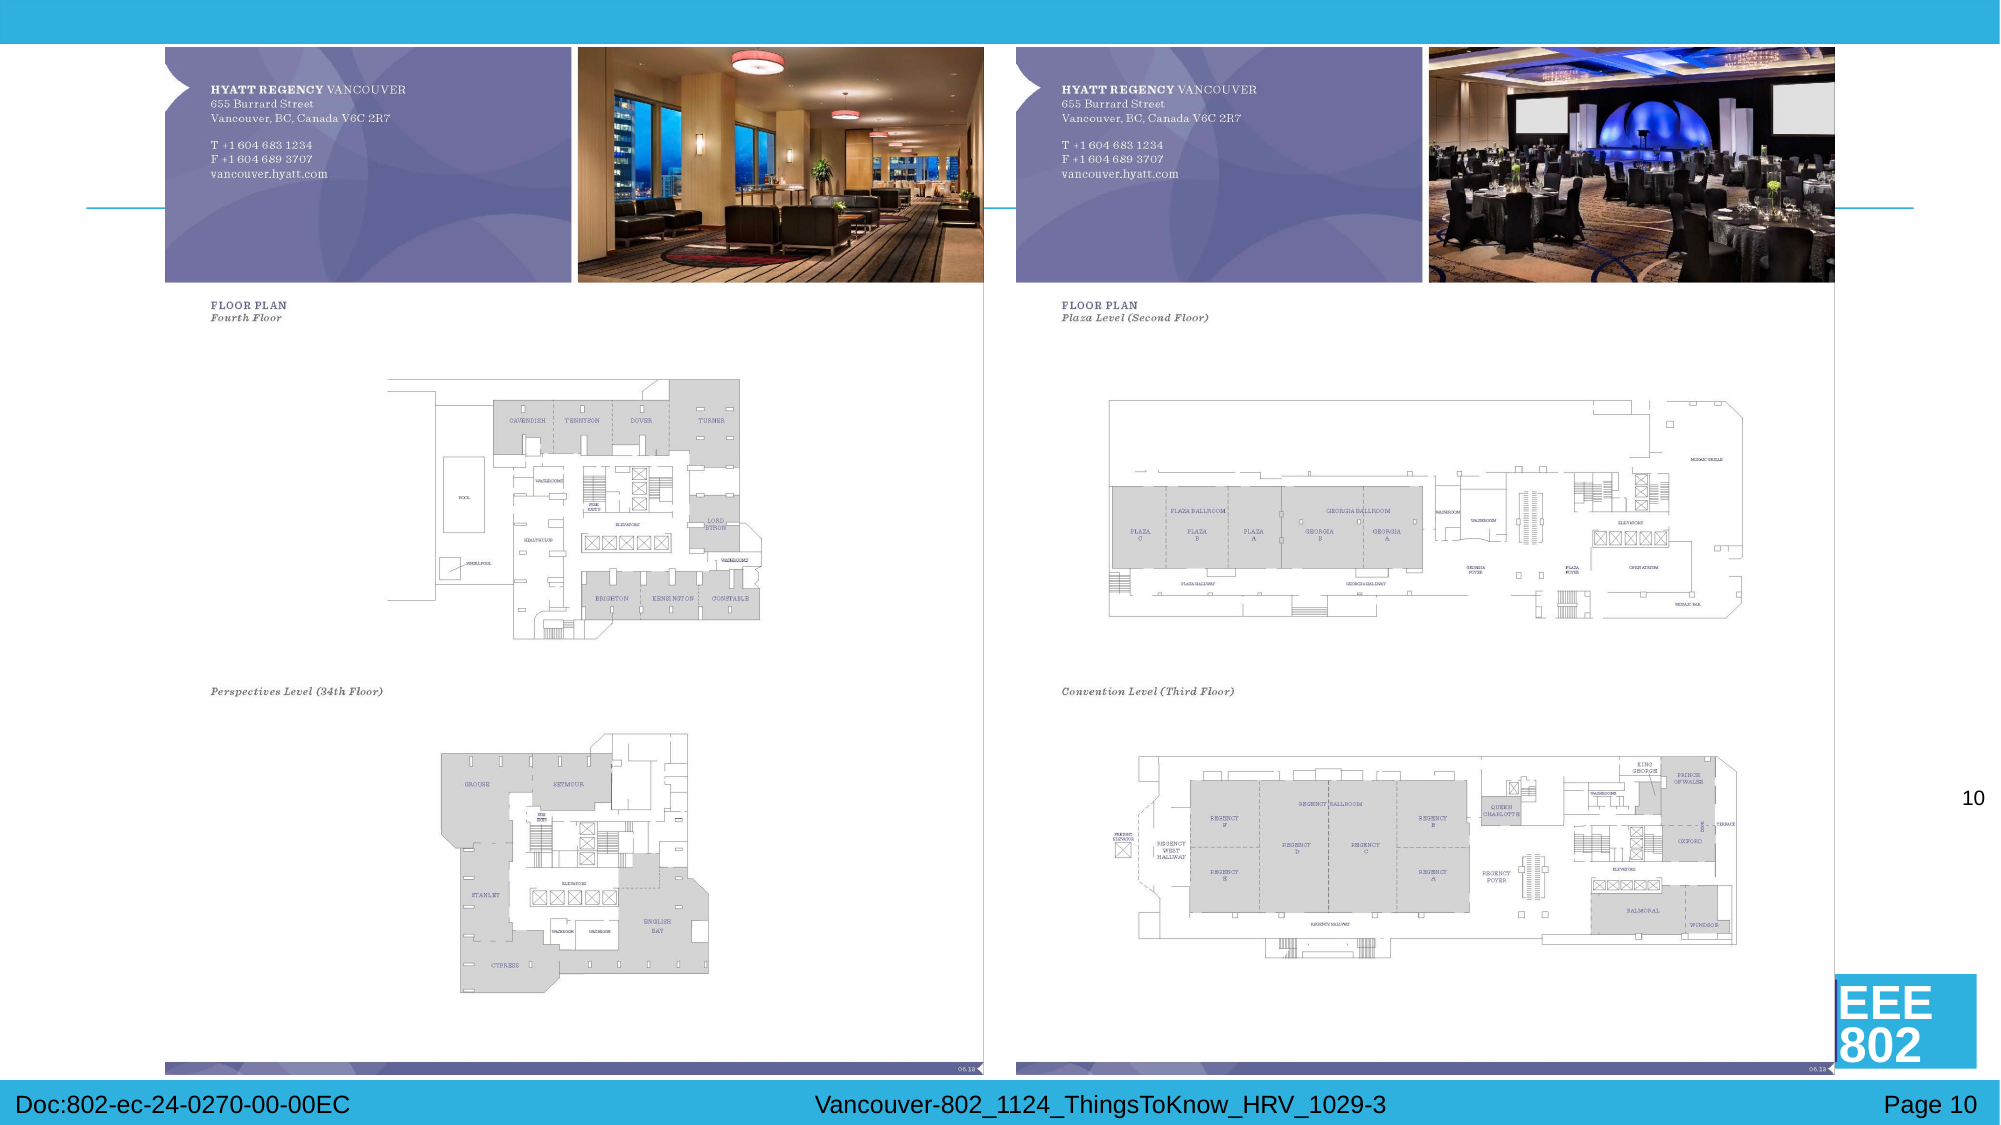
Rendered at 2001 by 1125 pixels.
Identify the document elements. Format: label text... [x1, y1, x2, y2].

picture [1016, 47, 1836, 1076]
picture [164, 47, 984, 1076]
slide_number 10 [1909, 764, 2000, 830]
